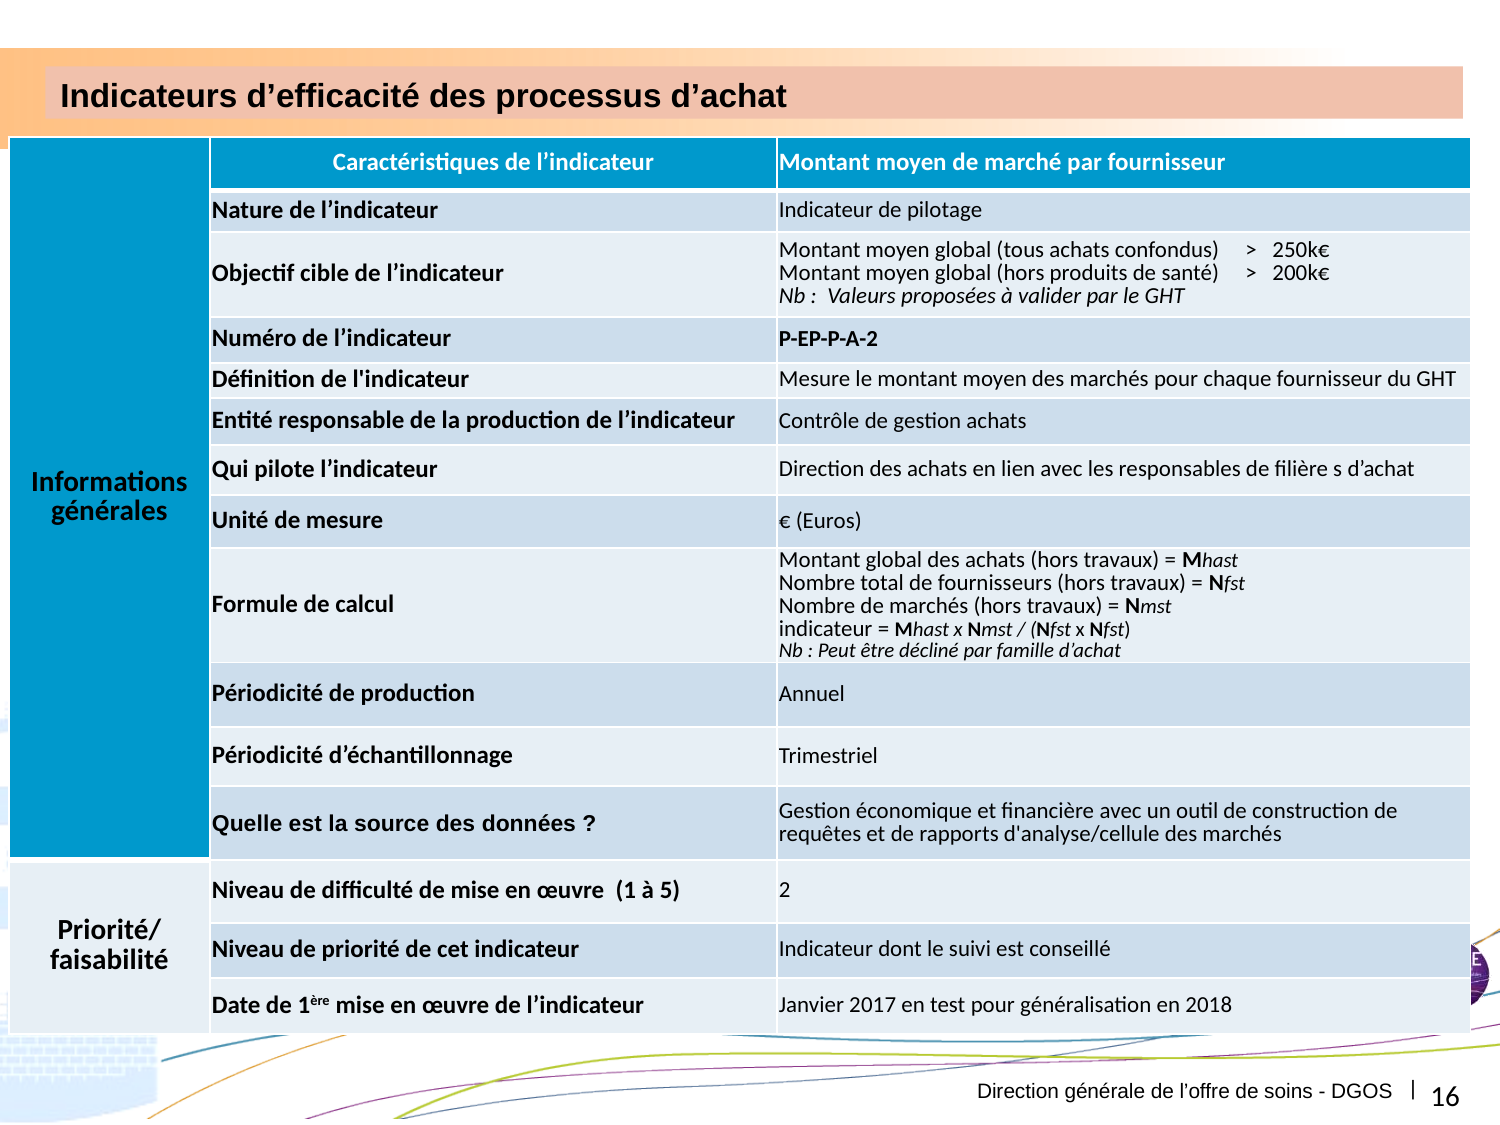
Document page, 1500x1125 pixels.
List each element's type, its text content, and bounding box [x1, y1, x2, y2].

table_cell € (Euros) [778, 496, 1470, 547]
table_cell Qui pilote l’indicateur [211, 446, 776, 494]
table_cell Nature de l’indicateur [211, 193, 776, 231]
table_cell P-EP-P-A-2 [778, 318, 1470, 362]
table_cell Niveau de priorité de cet indicateur [211, 924, 776, 977]
table_cell Indicateur de pilotage [778, 193, 1470, 231]
table_header Caractéristiques de l’indicateur [211, 138, 776, 188]
table_cell 2 [778, 861, 1470, 922]
table_cell Entité responsable de la production de l’indicateur [211, 399, 776, 444]
slide_number 16 [1430, 1077, 1463, 1103]
table_header Montant moyen de marché par fournisseur [778, 138, 1470, 188]
table_cell Priorité/ faisabilité [10, 863, 209, 1033]
table_header Informations générales [10, 138, 209, 857]
table_cell Janvier 2017 en test pour généralisation en 2018 [778, 979, 1470, 1033]
table_cell Date de 1ère mise en œuvre de l’indicateur [211, 979, 776, 1033]
table_cell Objectif cible de l’indicateur [211, 233, 776, 316]
table_cell Contrôle de gestion achats [778, 399, 1470, 444]
picture [164, 827, 1500, 1119]
table_cell Formule de calcul [211, 549, 776, 662]
table_cell Indicateur dont le suivi est conseillé [778, 924, 1470, 977]
table_cell Annuel [778, 663, 1470, 726]
table_cell Direction des achats en lien avec les responsables de filière s d’achat [778, 446, 1470, 494]
table_cell Unité de mesure [211, 496, 776, 547]
table_cell Définition de l'indicateur [211, 364, 776, 397]
table_cell Montant global des achats (hors travaux) = Mhast Nombre total de fournisseurs (hors travaux) = Nfst Nombre de marchés (hors travaux) = Nmst indicateur = Mhast x Nmst / (Nfst x Nfst) Nb : Peut être décliné par famille d’achat [778, 549, 1470, 662]
table_cell Montant moyen global (tous achats confondus) > 250k€ Montant moyen global (hors produits de santé) > 200k€ Nb : Valeurs proposées à valider par le GHT [778, 233, 1470, 316]
table_cell Périodicité de production [211, 663, 776, 726]
table_cell Niveau de difficulté de mise en œuvre (1 à 5) [211, 861, 776, 922]
table_cell Périodicité d’échantillonnage [211, 728, 776, 785]
table_cell Mesure le montant moyen des marchés pour chaque fournisseur du GHT [778, 364, 1470, 397]
text_box Indicateurs d’efficacité des processus d’achat [45, 66, 1463, 119]
table_cell Quelle est la source des données ? [211, 787, 776, 859]
table_cell Trimestriel [778, 728, 1470, 785]
table_cell Gestion économique et financière avec un outil de construction de requêtes et de rapports d'analyse/cellule des marchés [778, 787, 1470, 859]
table_cell Numéro de l’indicateur [211, 318, 776, 362]
